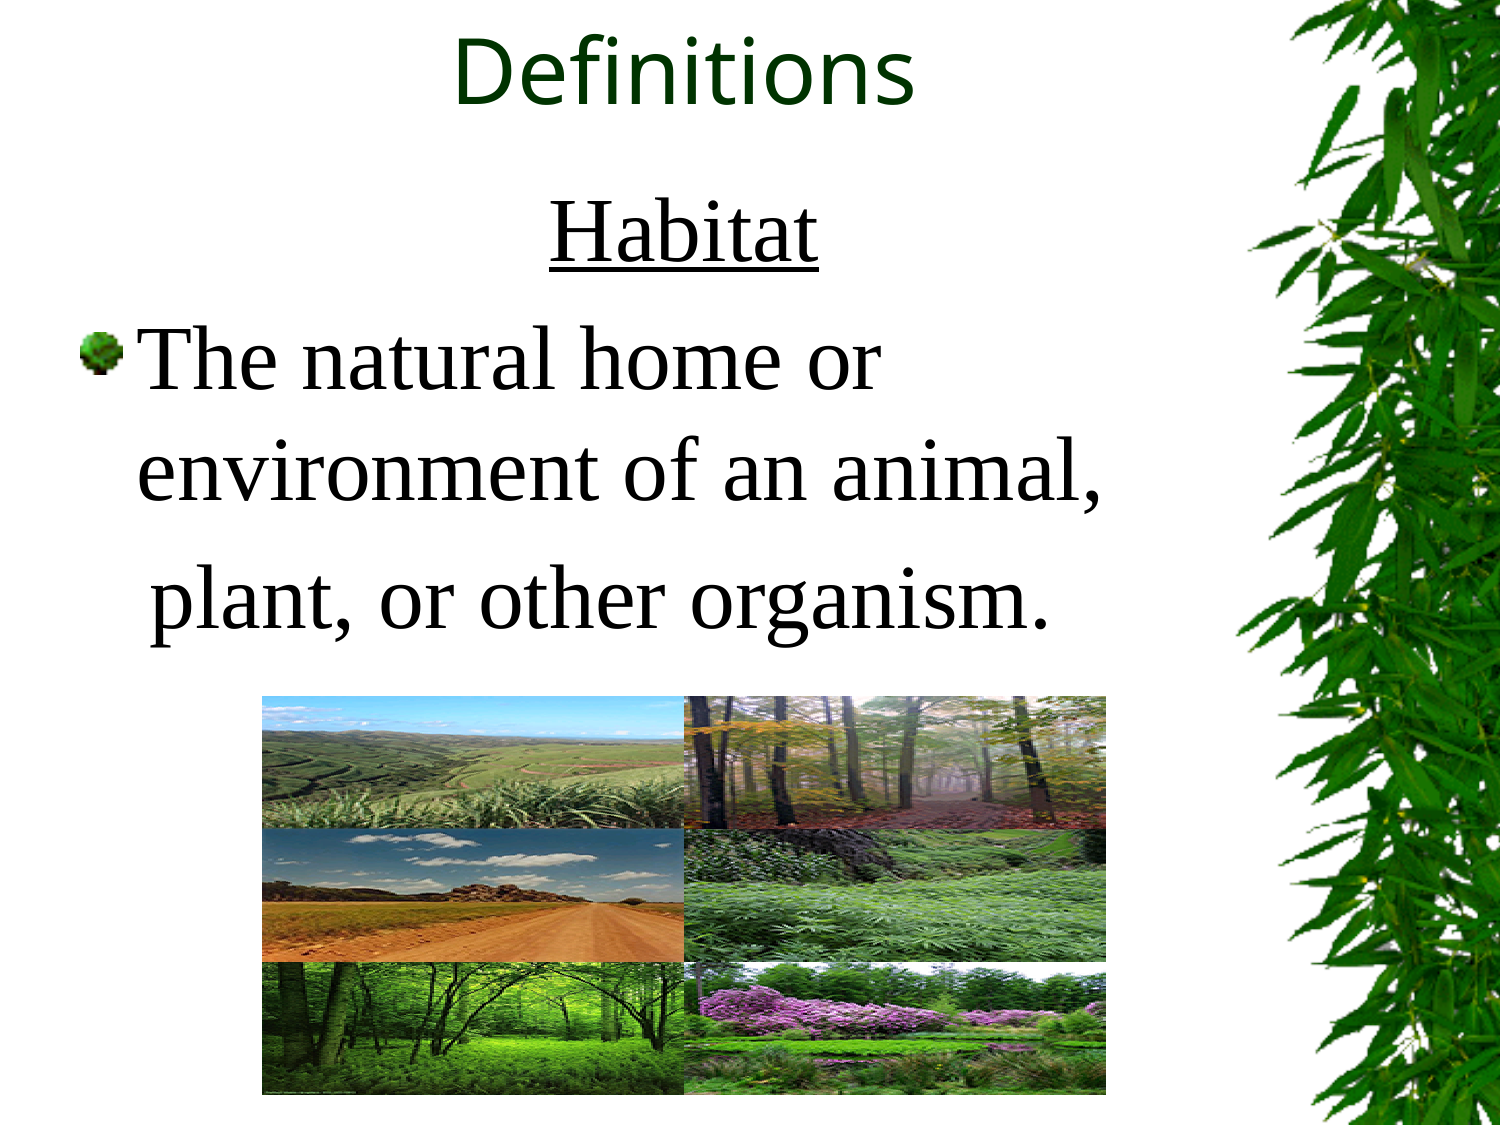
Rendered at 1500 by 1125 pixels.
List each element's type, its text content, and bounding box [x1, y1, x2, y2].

picture [1206, 0, 1500, 1125]
title Definitions [71, 5, 1297, 131]
list Habitat The natural home or environment of an animal, plant, or other organism. [65, 162, 1303, 700]
picture [80, 332, 123, 375]
picture [262, 674, 1106, 1125]
